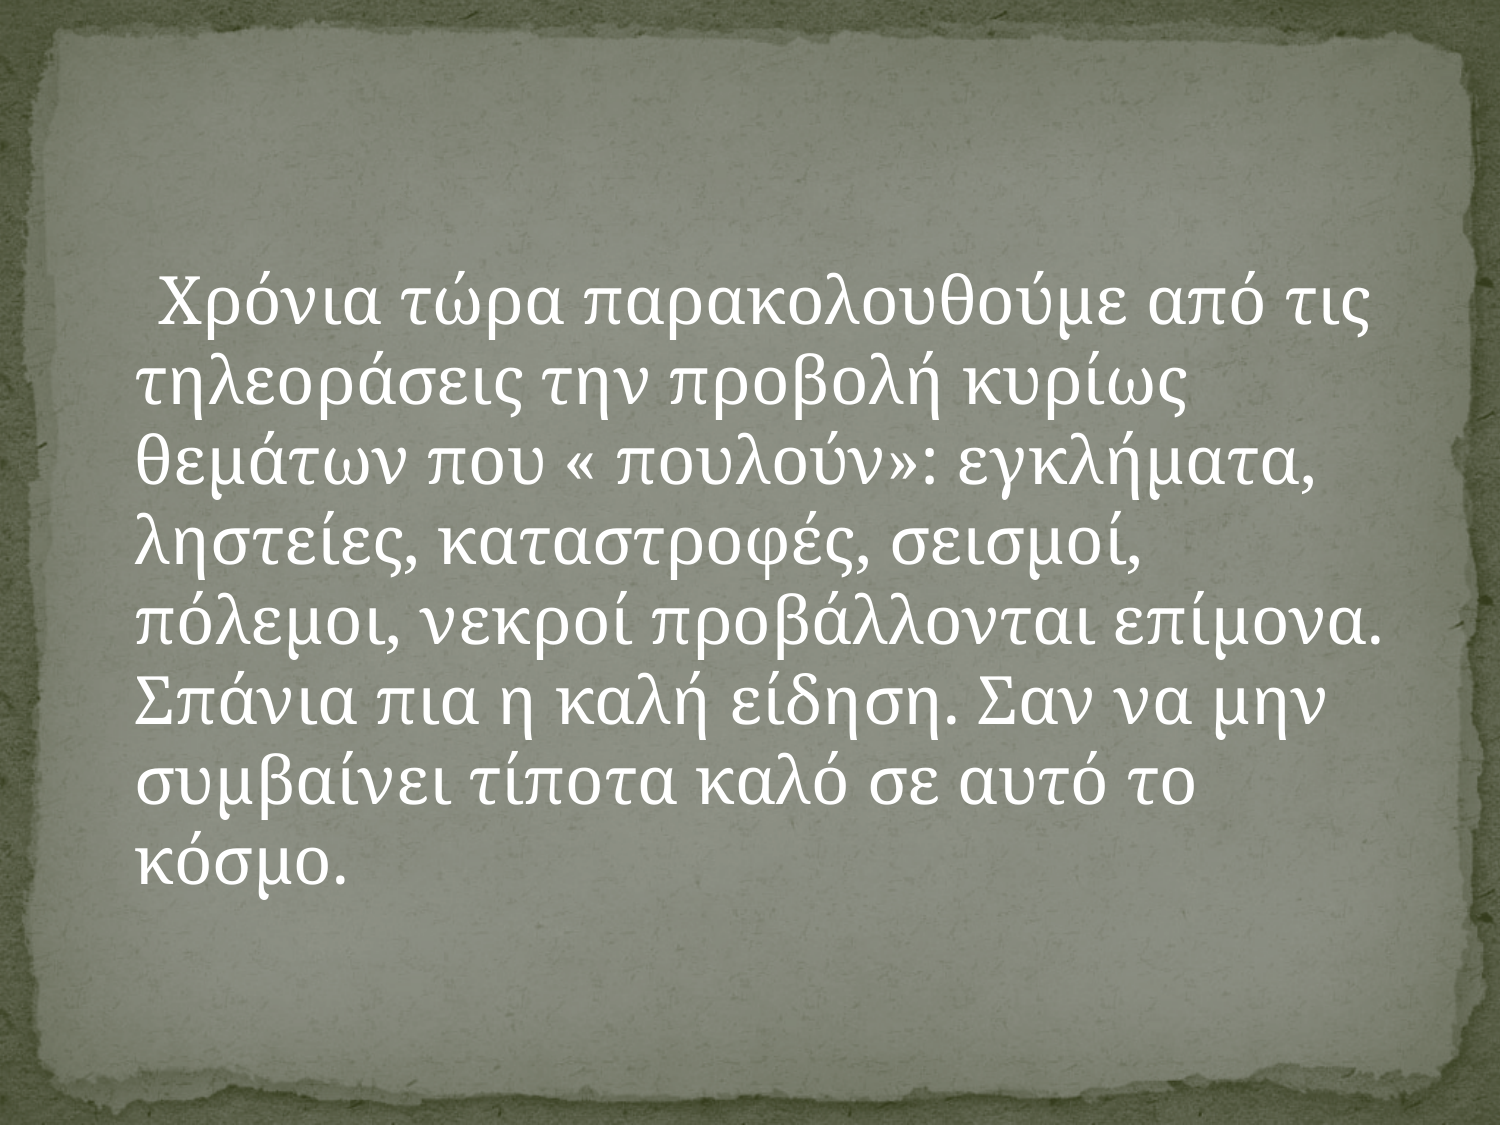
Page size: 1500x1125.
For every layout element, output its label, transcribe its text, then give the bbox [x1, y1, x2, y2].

list Χρόνια τώρα παρακολουθούμε από τις τηλεοράσεις την προβολή κυρίως θεμάτων που « πουλούν»: εγκλήματα, ληστείες, καταστροφές, σεισμοί, πόλεμοι, νεκροί προβάλλονται επίμονα. Σπάνια πια η καλή είδηση. Σαν να μην συμβαίνει τίποτα καλό σε αυτό το κόσμο. [75, 249, 1425, 1000]
